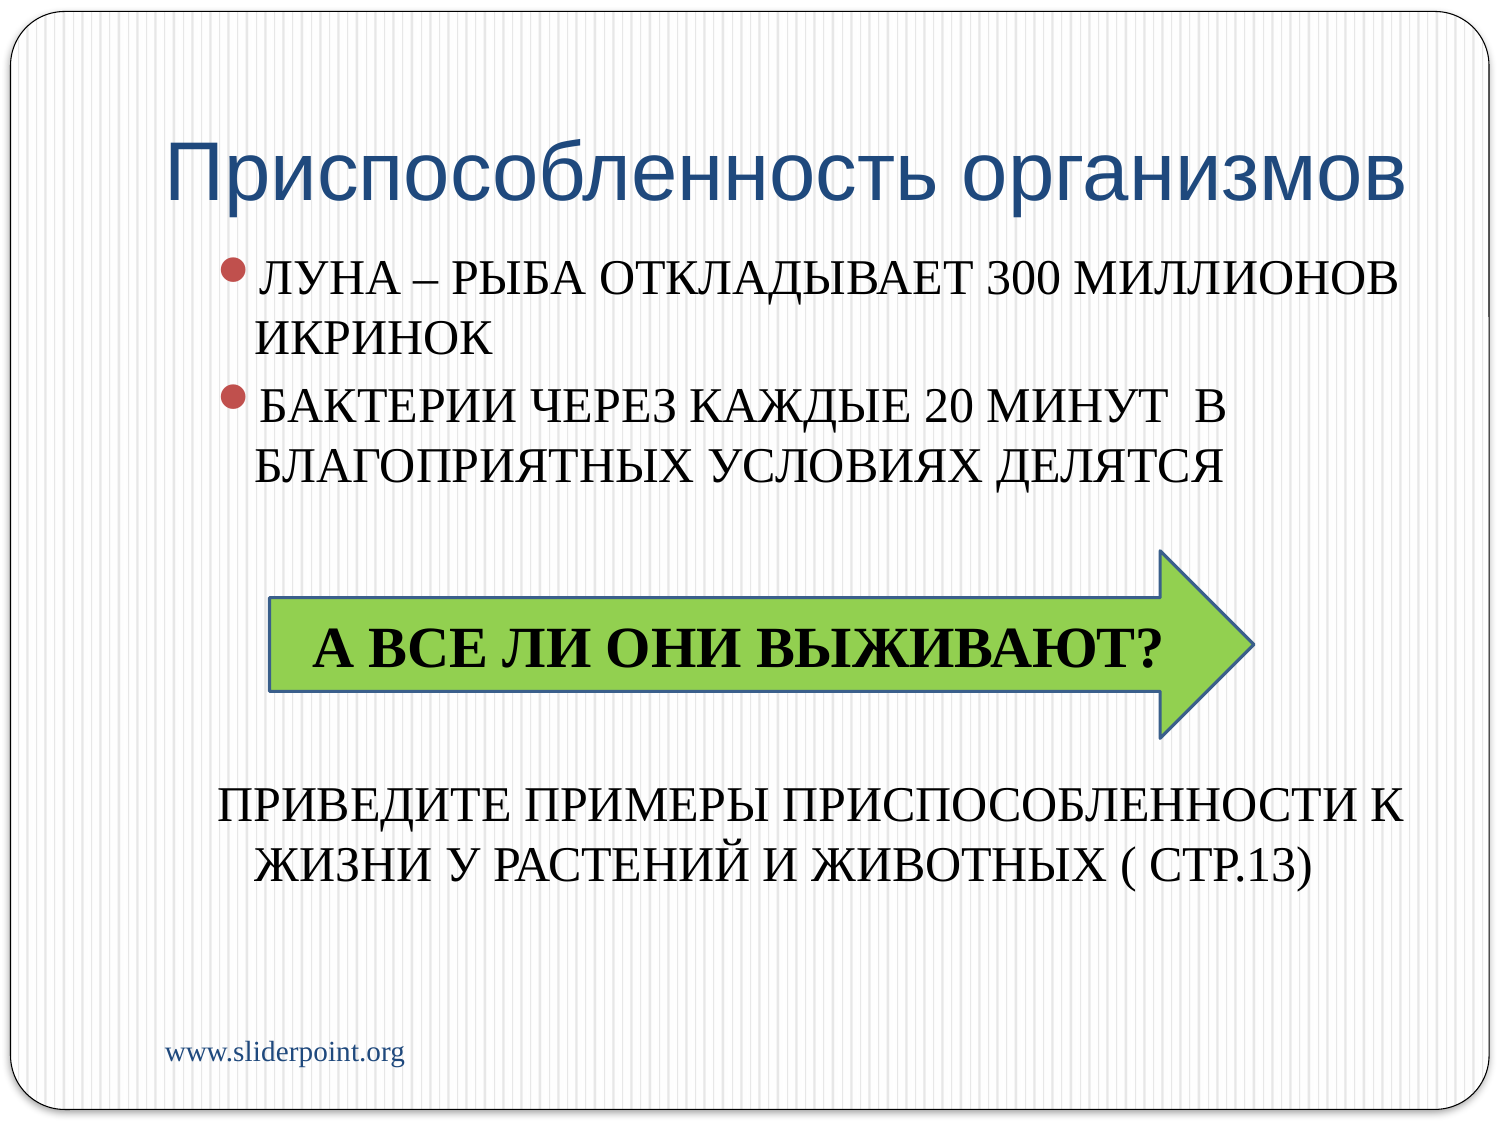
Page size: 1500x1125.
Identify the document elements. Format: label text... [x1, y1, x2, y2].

list ЛУНА – РЫБА ОТКЛАДЫВАЕТ 300 МИЛЛИОНОВ ИКРИНОК БАКТЕРИИ ЧЕРЕЗ КАЖДЫЕ 20 МИНУТ В БЛАГОПРИЯТНЫХ УСЛОВИЯХ ДЕЛЯТСЯ ПРИВЕДИТЕ ПРИМЕРЫ ПРИСПОСОБЛЕННОСТИ К ЖИЗНИ У РАСТЕНИЙ И ЖИВОТНЫХ ( СТР.13) [150, 237, 1425, 988]
title Приспособленность организмов [150, 45, 1425, 233]
text_box А ВСЕ ЛИ ОНИ ВЫЖИВАЮТ? [267, 549, 1256, 740]
footer www.sliderpoint.org [150, 1012, 800, 1088]
